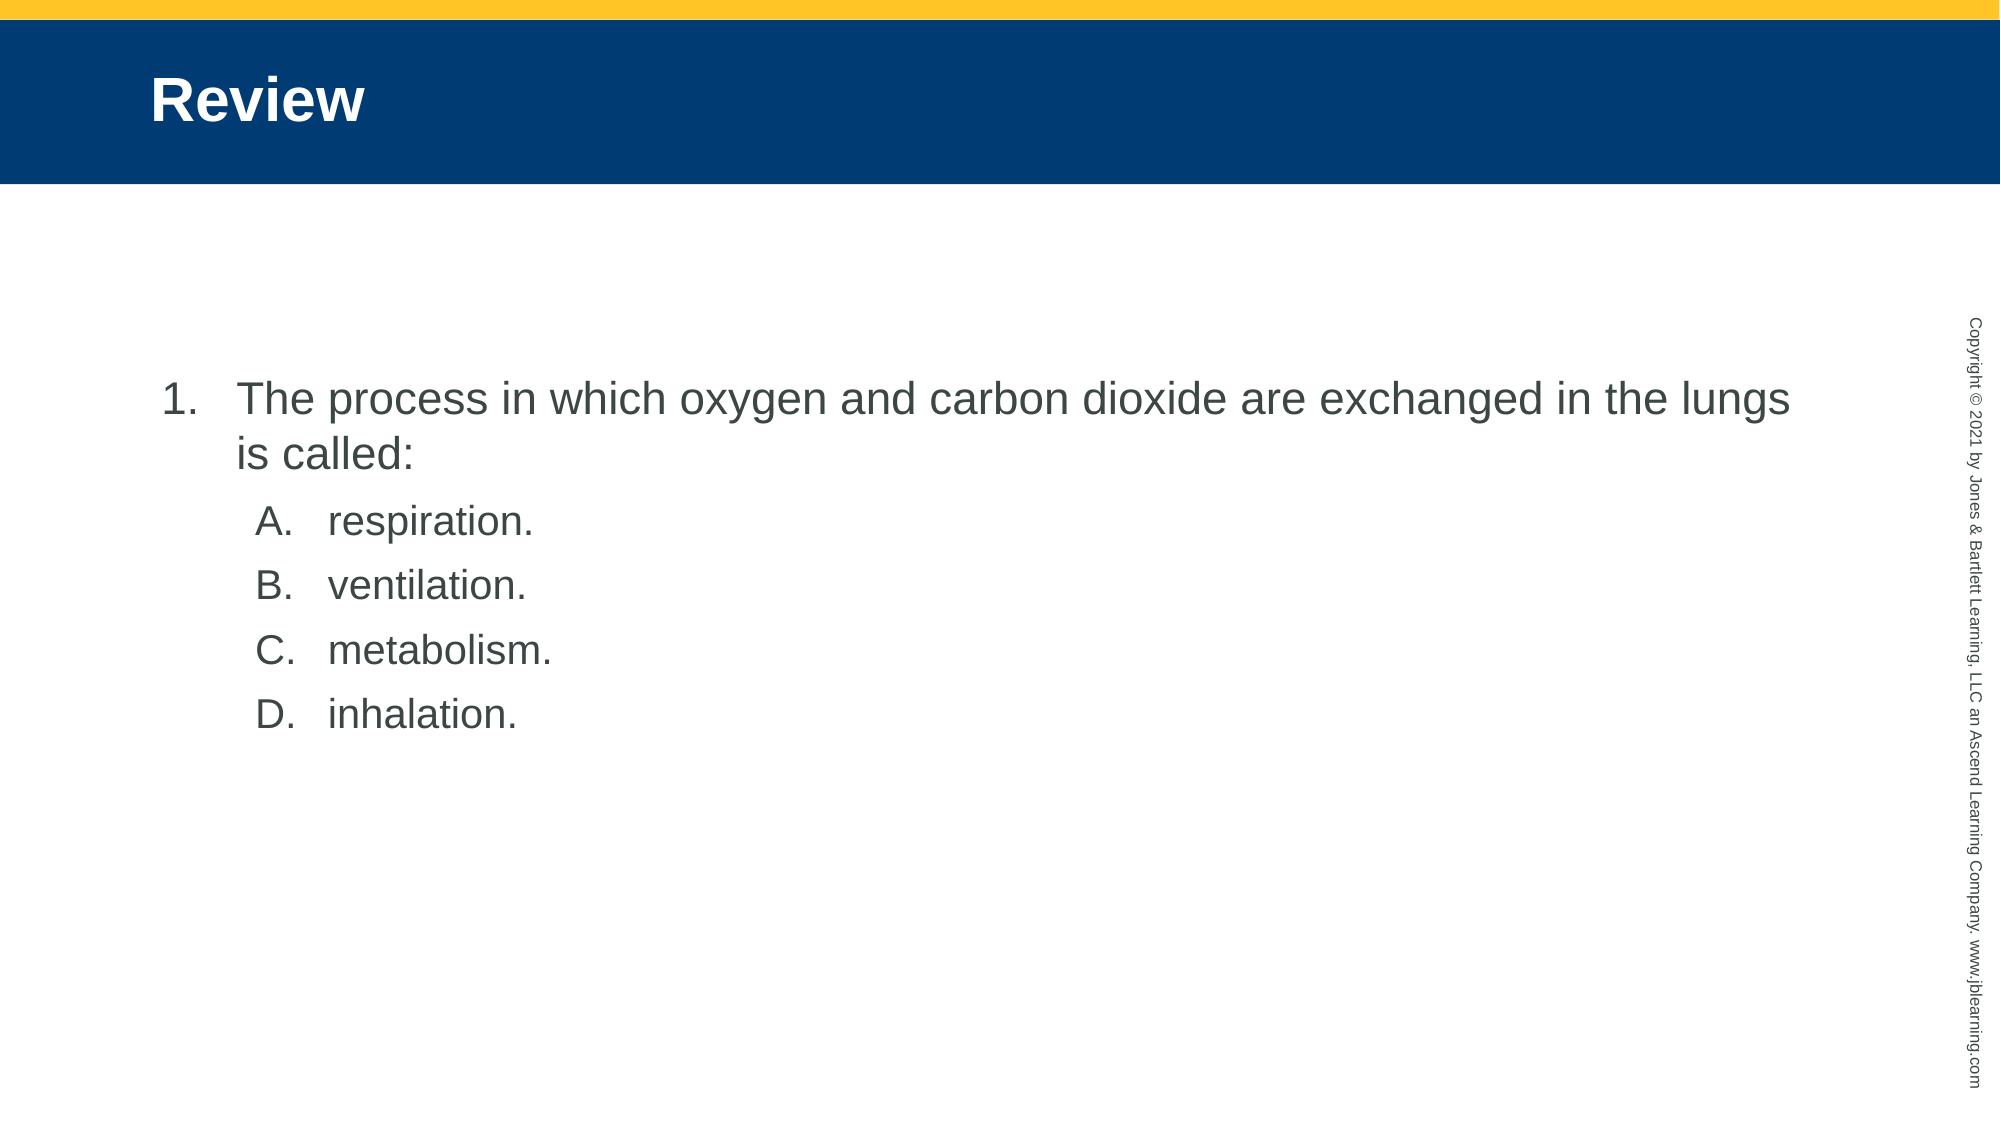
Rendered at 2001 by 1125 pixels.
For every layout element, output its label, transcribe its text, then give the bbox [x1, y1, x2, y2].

title Review [0, 19, 2000, 185]
list The process in which oxygen and carbon dioxide are exchanged in the lungs is called: respiration. ventilation. metabolism. inhalation. [146, 361, 1859, 1016]
